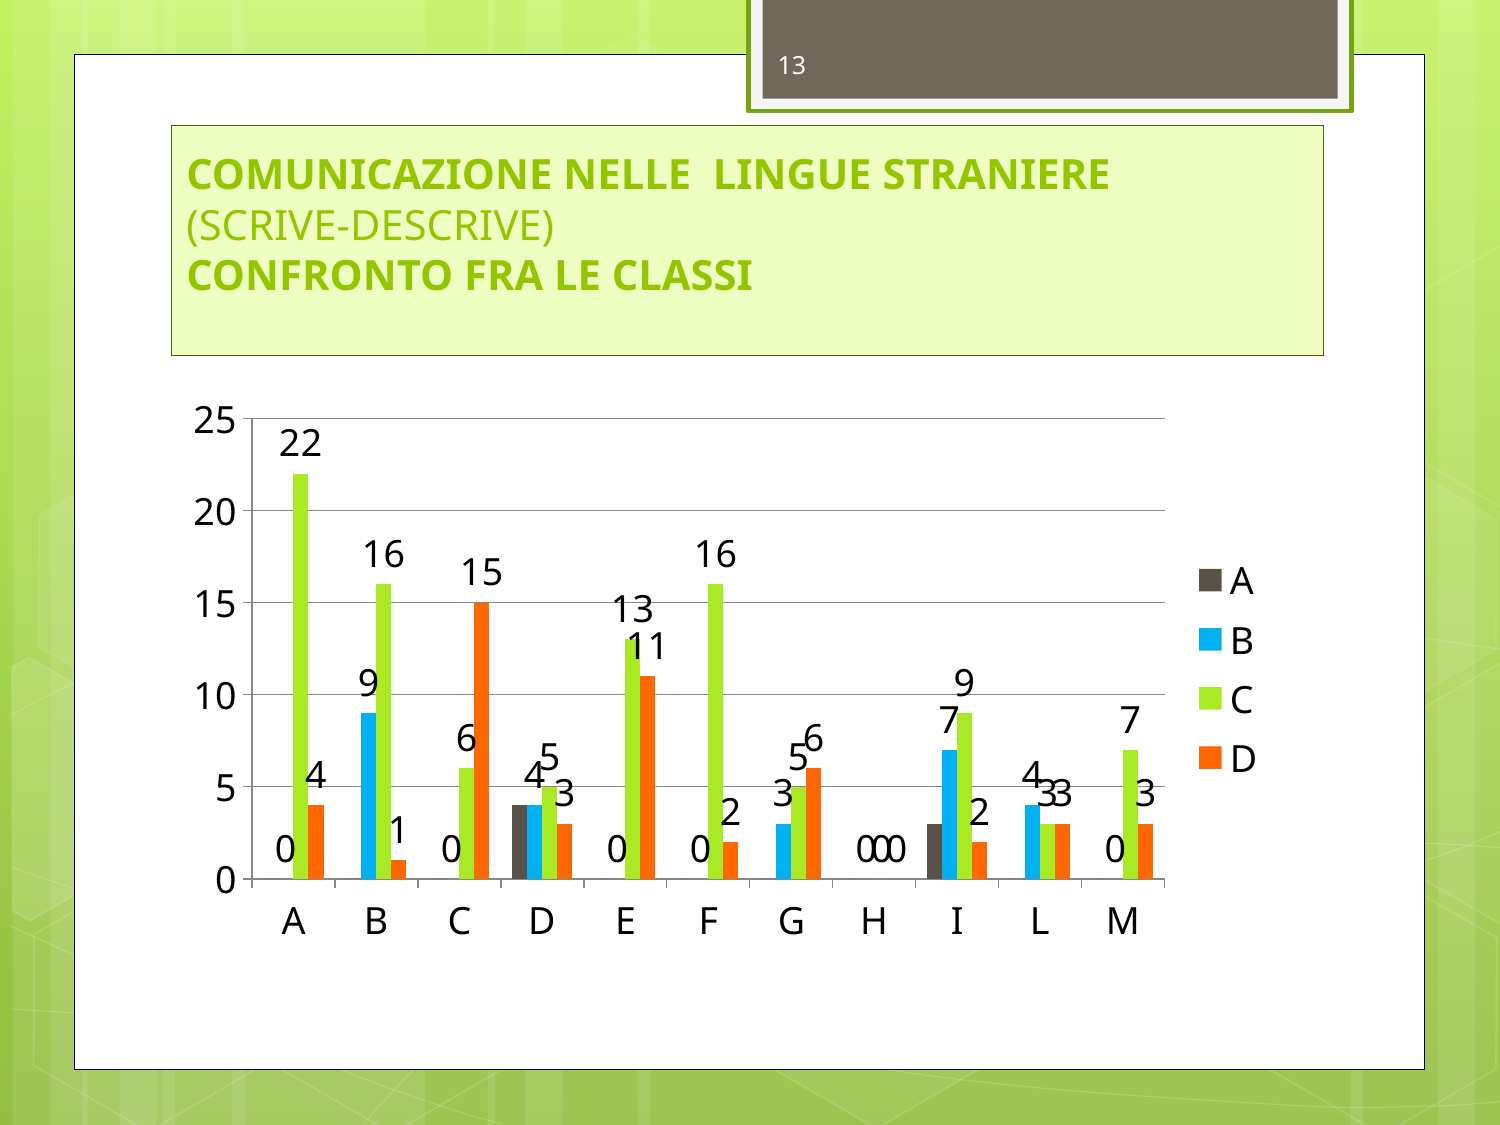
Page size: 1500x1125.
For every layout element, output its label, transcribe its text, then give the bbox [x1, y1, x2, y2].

slide_number 13 [762, 36, 982, 97]
title COMUNICAZIONE NELLE LINGUE STRANIERE (SCRIVE-DESCRIVE) CONFRONTO FRA LE CLASSI [171, 125, 1324, 356]
chart [170, 380, 1284, 957]
